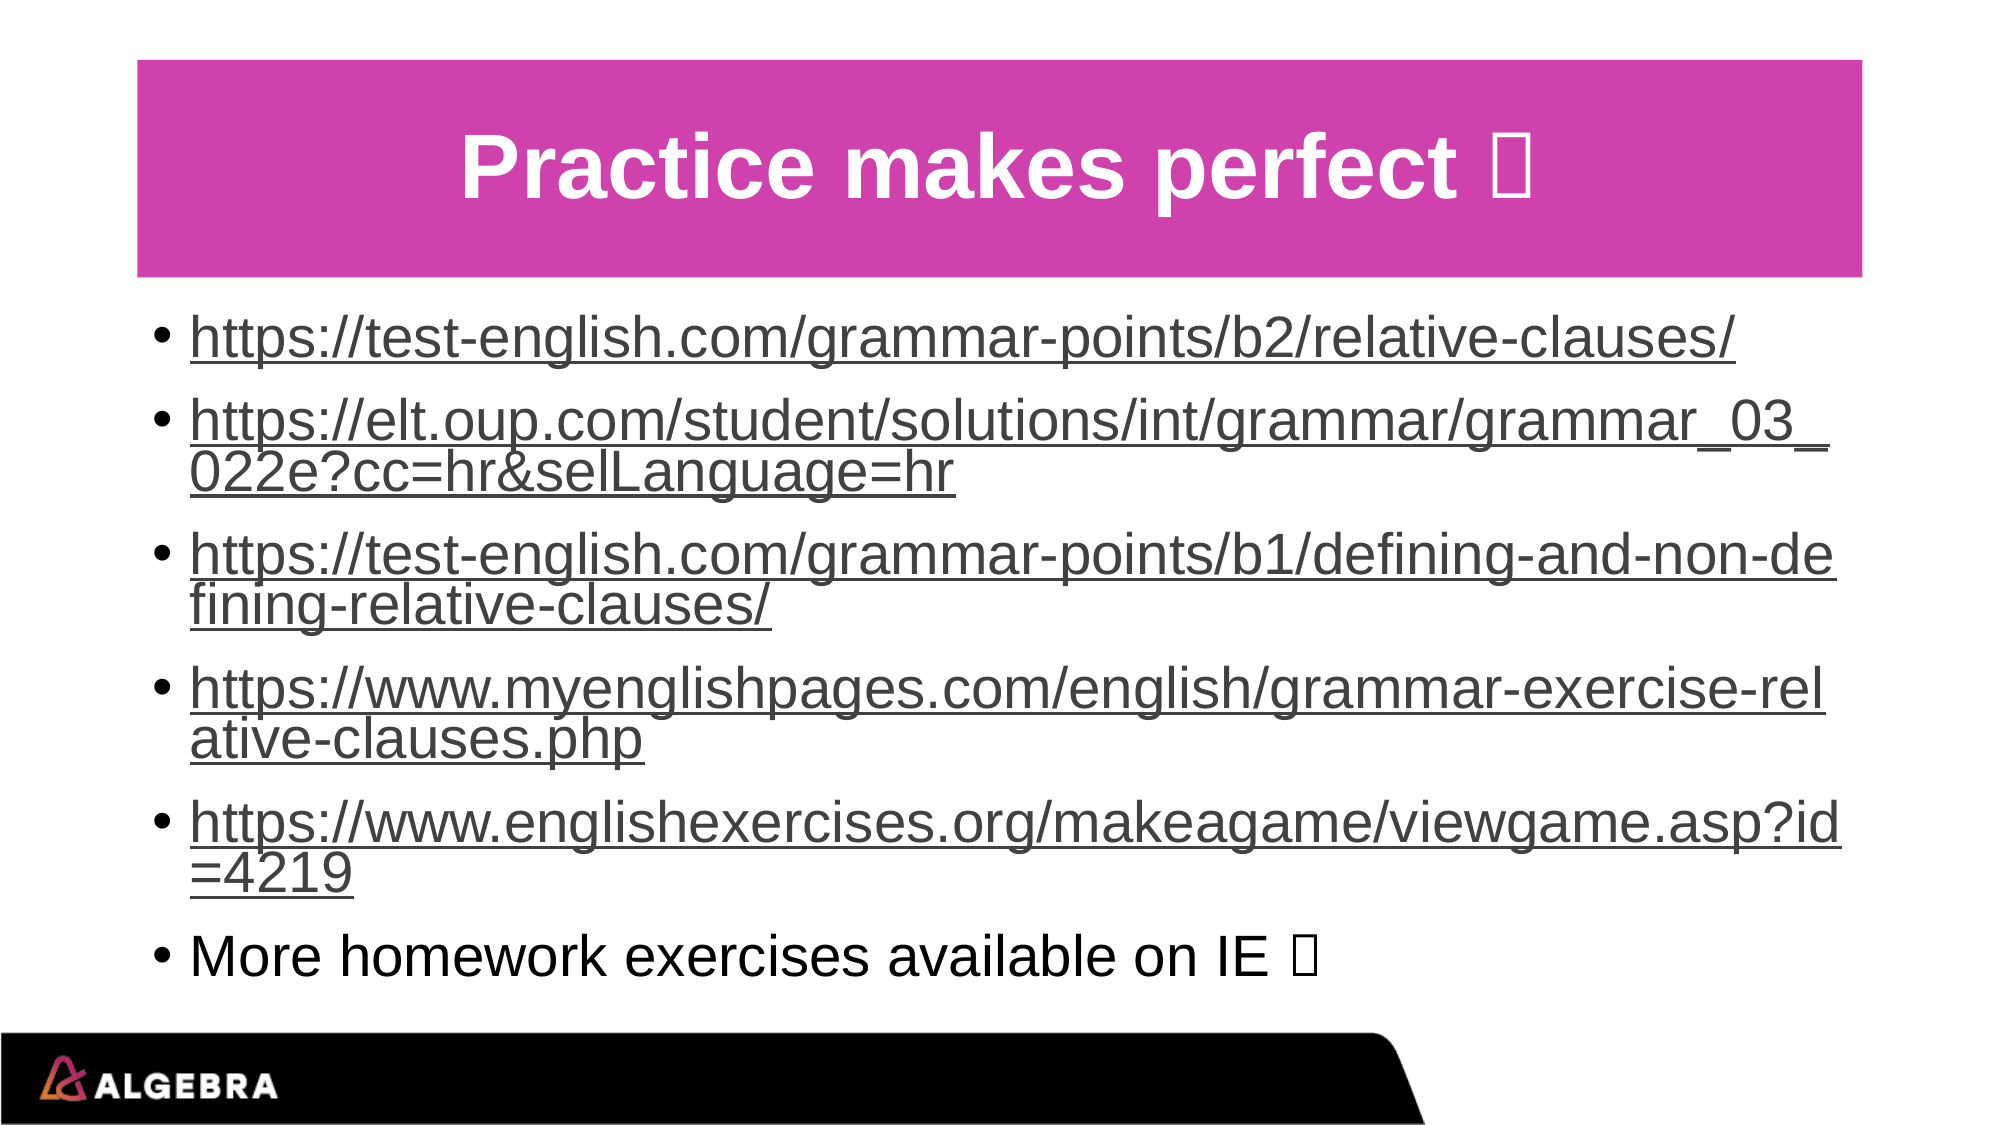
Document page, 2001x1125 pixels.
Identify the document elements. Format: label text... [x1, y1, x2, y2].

picture [0, 1032, 1425, 1125]
list https://test-english.com/grammar-points/b2/relative-clauses/ https://elt.oup.com/student/solutions/int/grammar/grammar_03_022e?cc=hr&selLanguage=hr https://test-english.com/grammar-points/b1/defining-and-non-defining-relative-clauses/ https://www.myenglishpages.com/english/grammar-exercise-relative-clauses.php https://www.englishexercises.org/makeagame/viewgame.asp?id=4219 More homework exercises available on IE  [137, 299, 1863, 1014]
title Practice makes perfect  [137, 59, 1863, 278]
